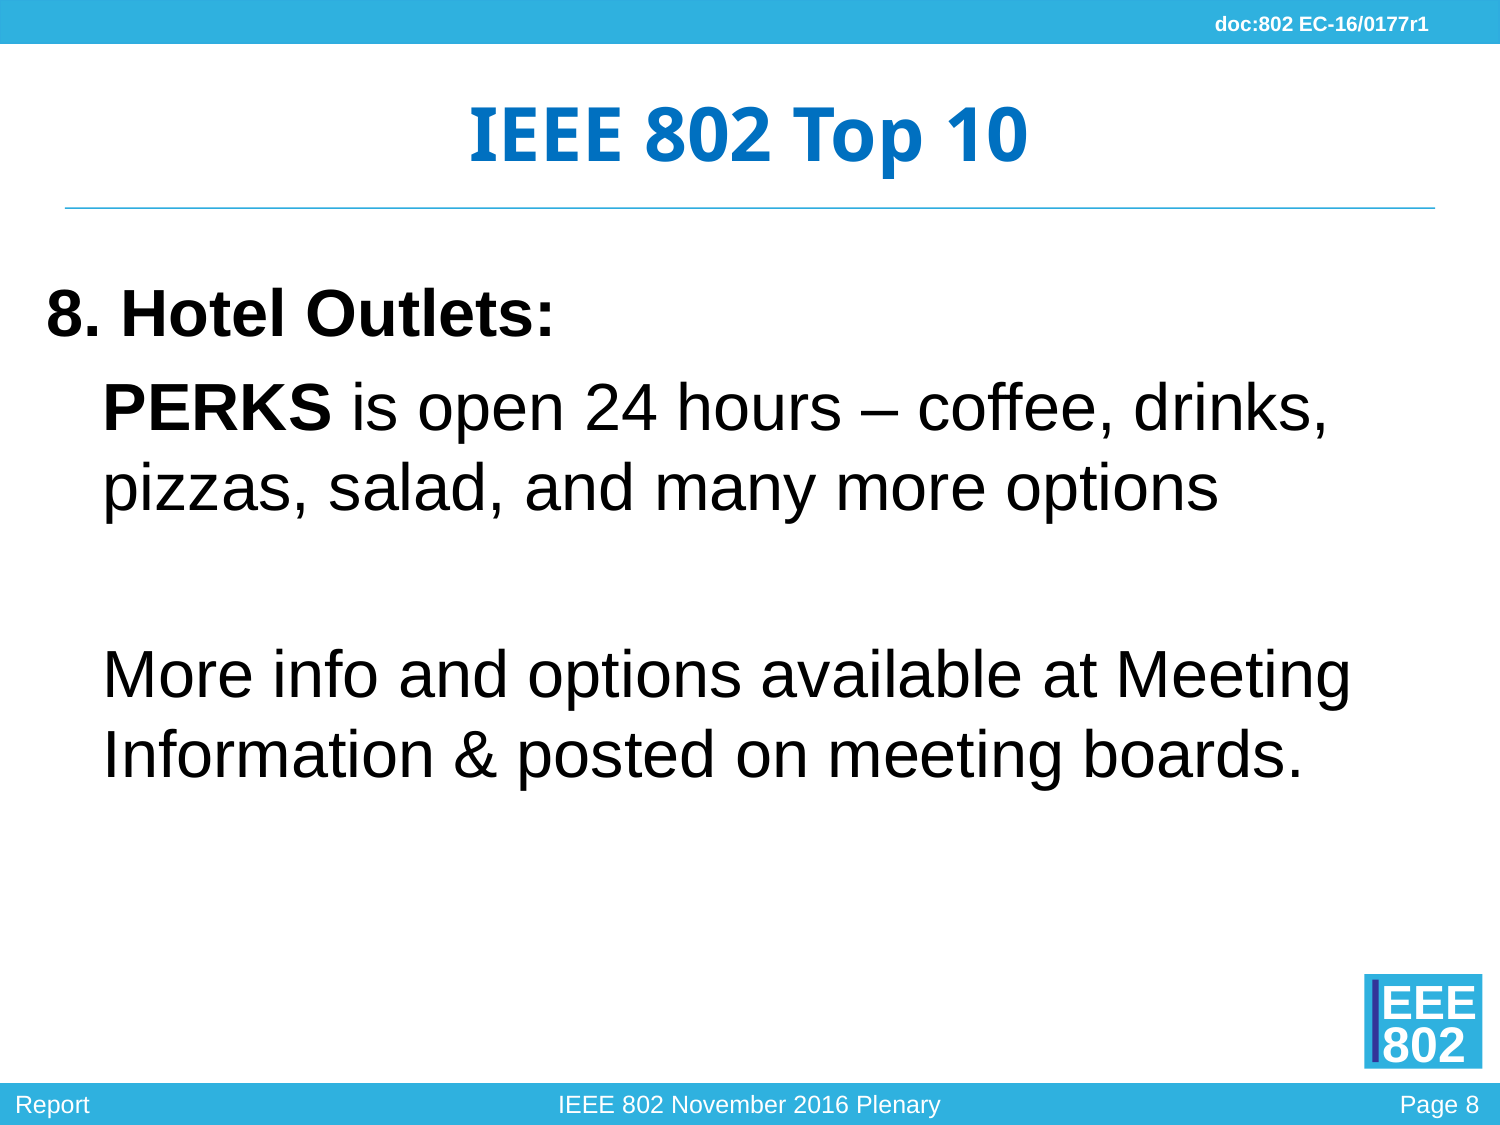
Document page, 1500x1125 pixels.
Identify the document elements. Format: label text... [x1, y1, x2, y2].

title IEEE 802 Top 10 [75, 66, 1425, 197]
list 8. Hotel Outlets: PERKS is open 24 hours – coffee, drinks, pizzas, salad, and many more options More info and options available at Meeting Information & posted on meeting boards. [31, 262, 1491, 1005]
